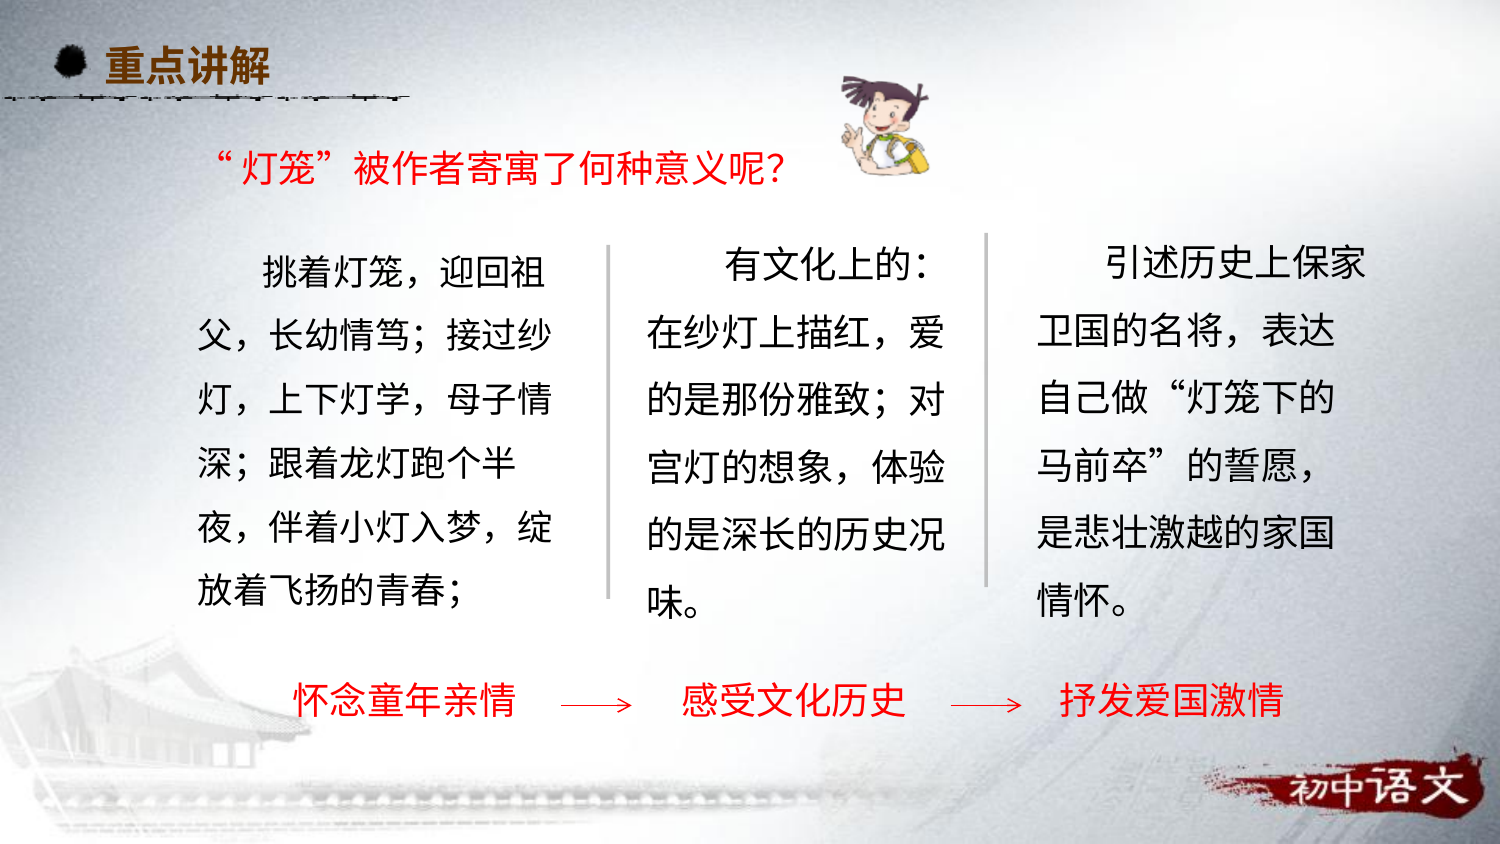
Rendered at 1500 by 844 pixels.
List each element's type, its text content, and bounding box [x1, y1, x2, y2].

text_box 重点讲解 [89, 32, 287, 89]
text_box 挑着灯笼，迎回祖父，长幼情笃；接过纱灯，上下灯学，母子情深；跟着龙灯跑个半夜，伴着小灯入梦，绽放着飞扬的青春； [183, 221, 573, 619]
text_box “灯笼”被作者寄寓了何种意义呢？ [112, 114, 869, 198]
text_box 抒发爱国激情 [1045, 669, 1306, 730]
text_box 引述历史上保家卫国的名将，表达自己做“灯笼下的马前卒”的誓愿，是悲壮激越的家国情怀。 [1021, 209, 1388, 629]
text_box 有文化上的：在纱灯上描红，爱的是那份雅致；对宫灯的想象，体验的是深长的历史况味。 [631, 211, 987, 632]
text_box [0, 90, 414, 103]
picture [0, 0, 1500, 844]
text_box 感受文化历史 [667, 669, 928, 730]
text_box 怀念童年亲情 [277, 669, 538, 730]
